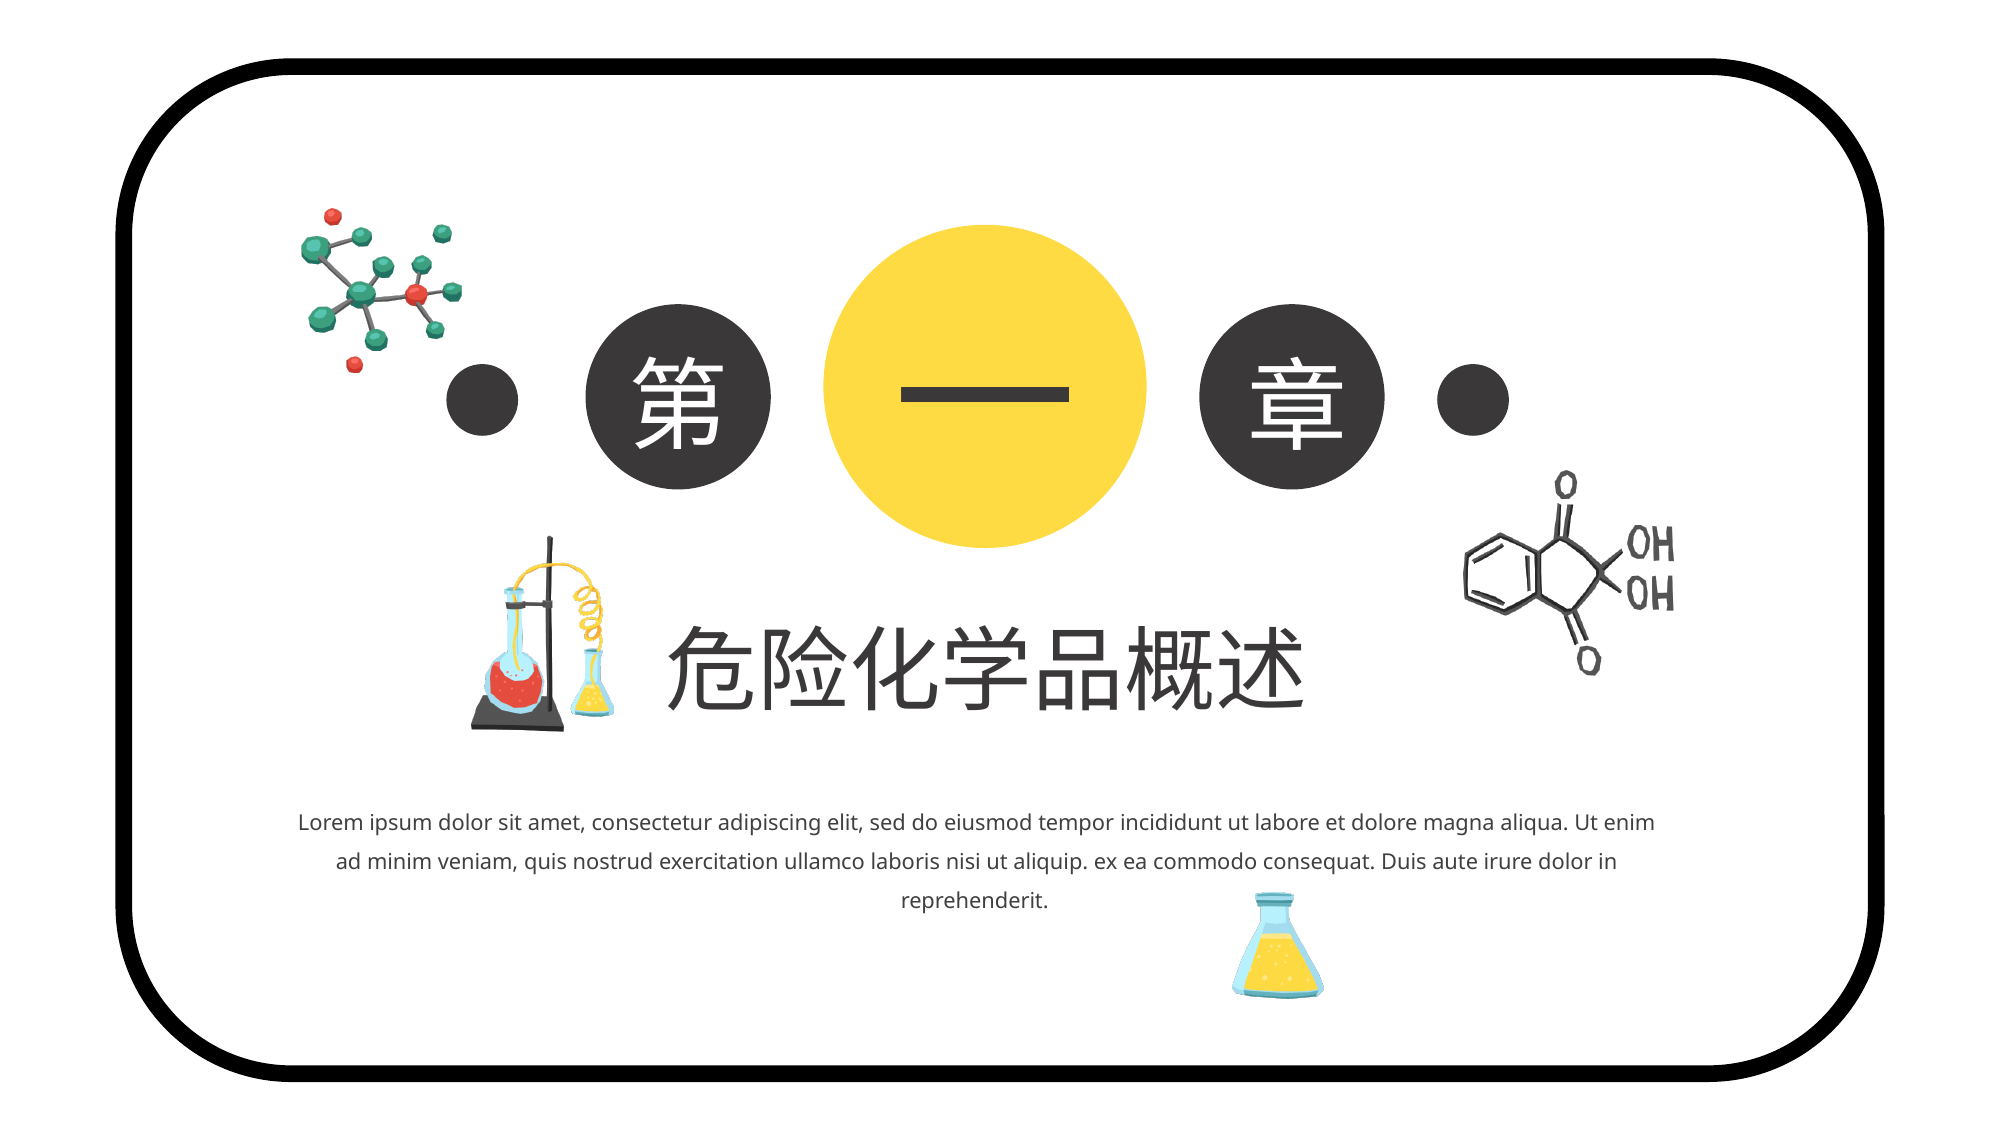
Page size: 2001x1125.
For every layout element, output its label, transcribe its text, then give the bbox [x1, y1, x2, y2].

text_box 危险化学品概述 [614, 605, 1365, 730]
picture [1232, 892, 1324, 999]
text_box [446, 224, 1509, 549]
text_box Lorem ipsum dolor sit amet, consectetur adipiscing elit, sed do eiusmod tempor incididunt ut labore et dolore magna aliqua. Ut enim ad minim veniam, quis nostrud exercitation ullamco laboris nisi ut aliquip. ex ea commodo consequat. Duis aute irure dolor in reprehenderit. [281, 787, 1674, 921]
text_box [122, 65, 1878, 1075]
picture [1463, 469, 1674, 676]
picture [301, 208, 462, 373]
picture [471, 535, 614, 732]
